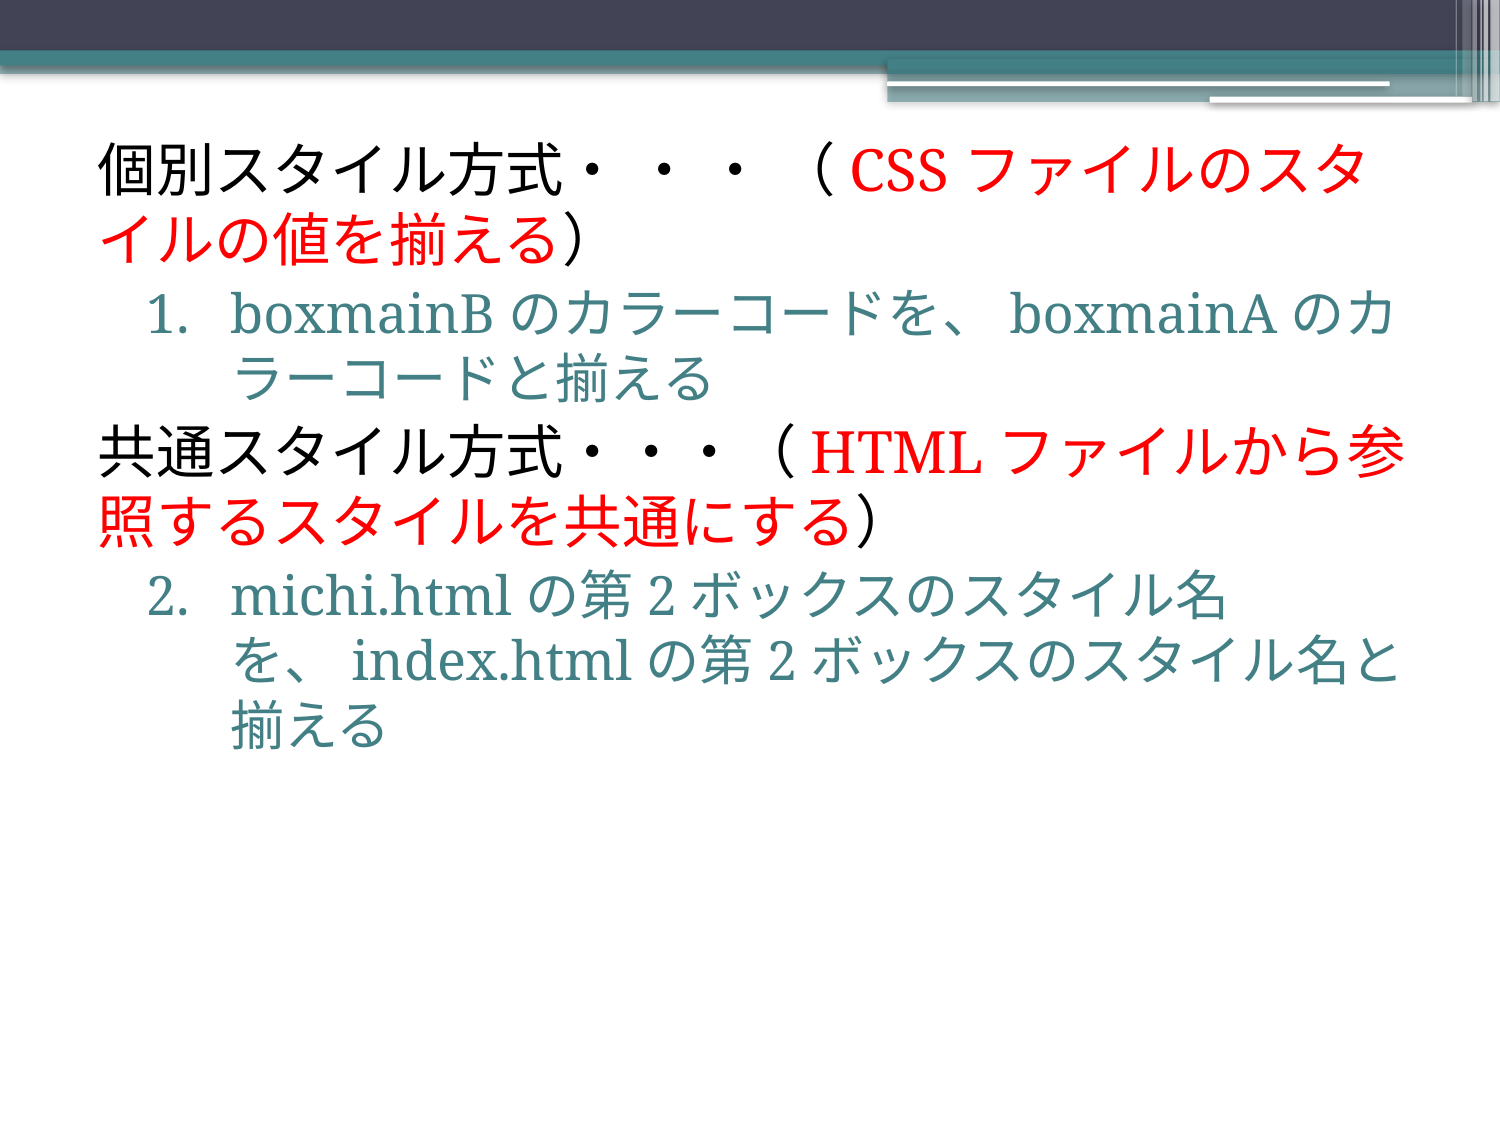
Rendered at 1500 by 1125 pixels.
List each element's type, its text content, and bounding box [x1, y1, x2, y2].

list 個別スタイル方式・ ・ ・ （CSSファイルのスタイルの値を揃える） boxmainBのカラーコードを、boxmainAのカラーコードと揃える 共通スタイル方式・・・（HTMLファイルから参照するスタイルを共通にする） michi.htmlの第2ボックスのスタイル名を、index.htmlの第2ボックスのスタイル名と揃える [64, 125, 1437, 1094]
